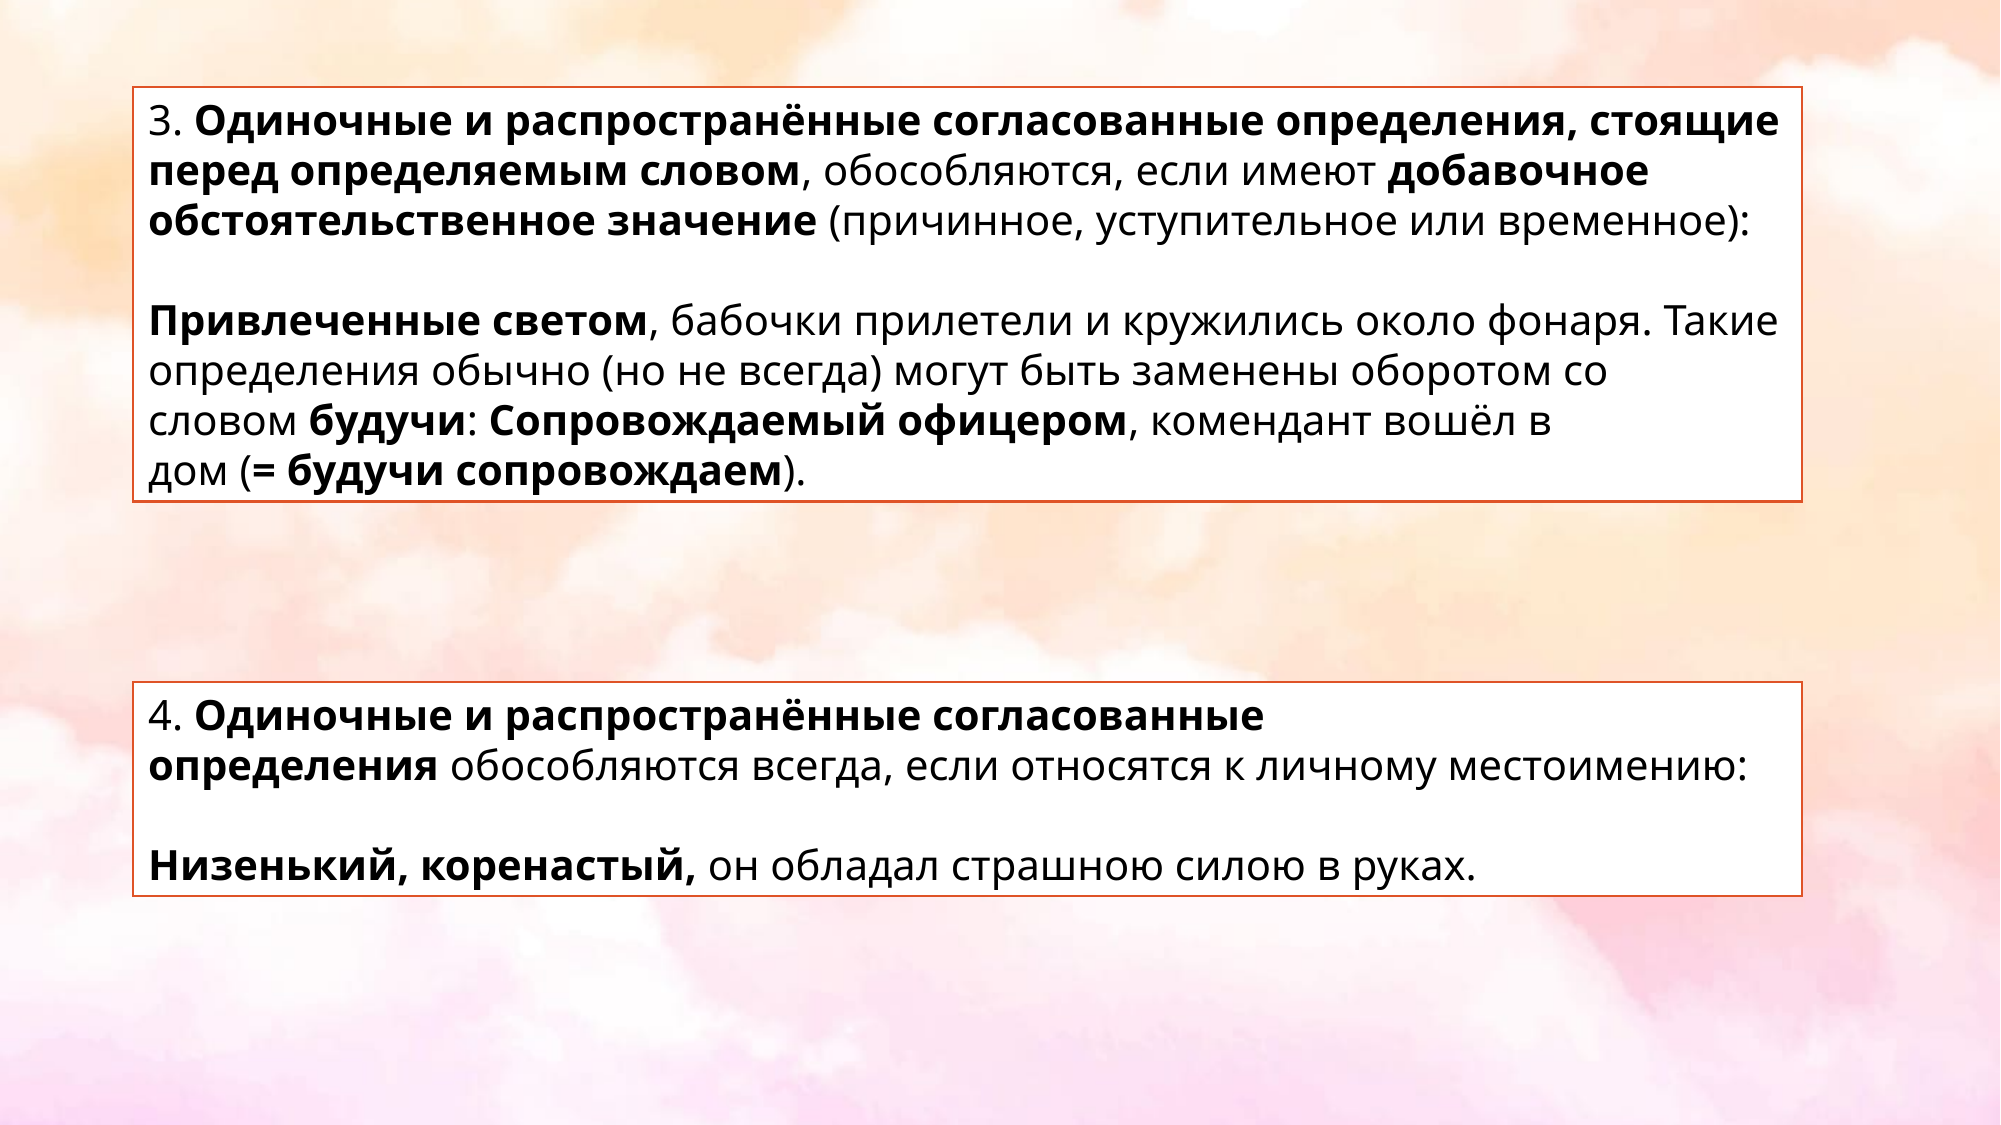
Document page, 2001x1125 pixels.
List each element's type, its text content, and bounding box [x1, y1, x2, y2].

text_box 3. Одиночные и распространённые согласованные определения, стоящие перед определяемым словом, обособляются, если имеют добавочное обстоятельственное значение (причинное, уступительное или временное): Привлеченные светом, бабочки прилетели и кружились около фонаря. Такие определения обычно (но не всегда) могут быть заменены оборотом со словом будучи: Сопровождаемый офицером, комендант вошёл в дом (= будучи сопровождаем). [132, 86, 1803, 503]
picture [0, 0, 2000, 1125]
text_box 4. Одиночные и распространённые согласованные определения обособляются всегда, если относятся к личному местоимению: Низенький, коренастый, он обладал страшною силою в руках. [132, 681, 1803, 897]
